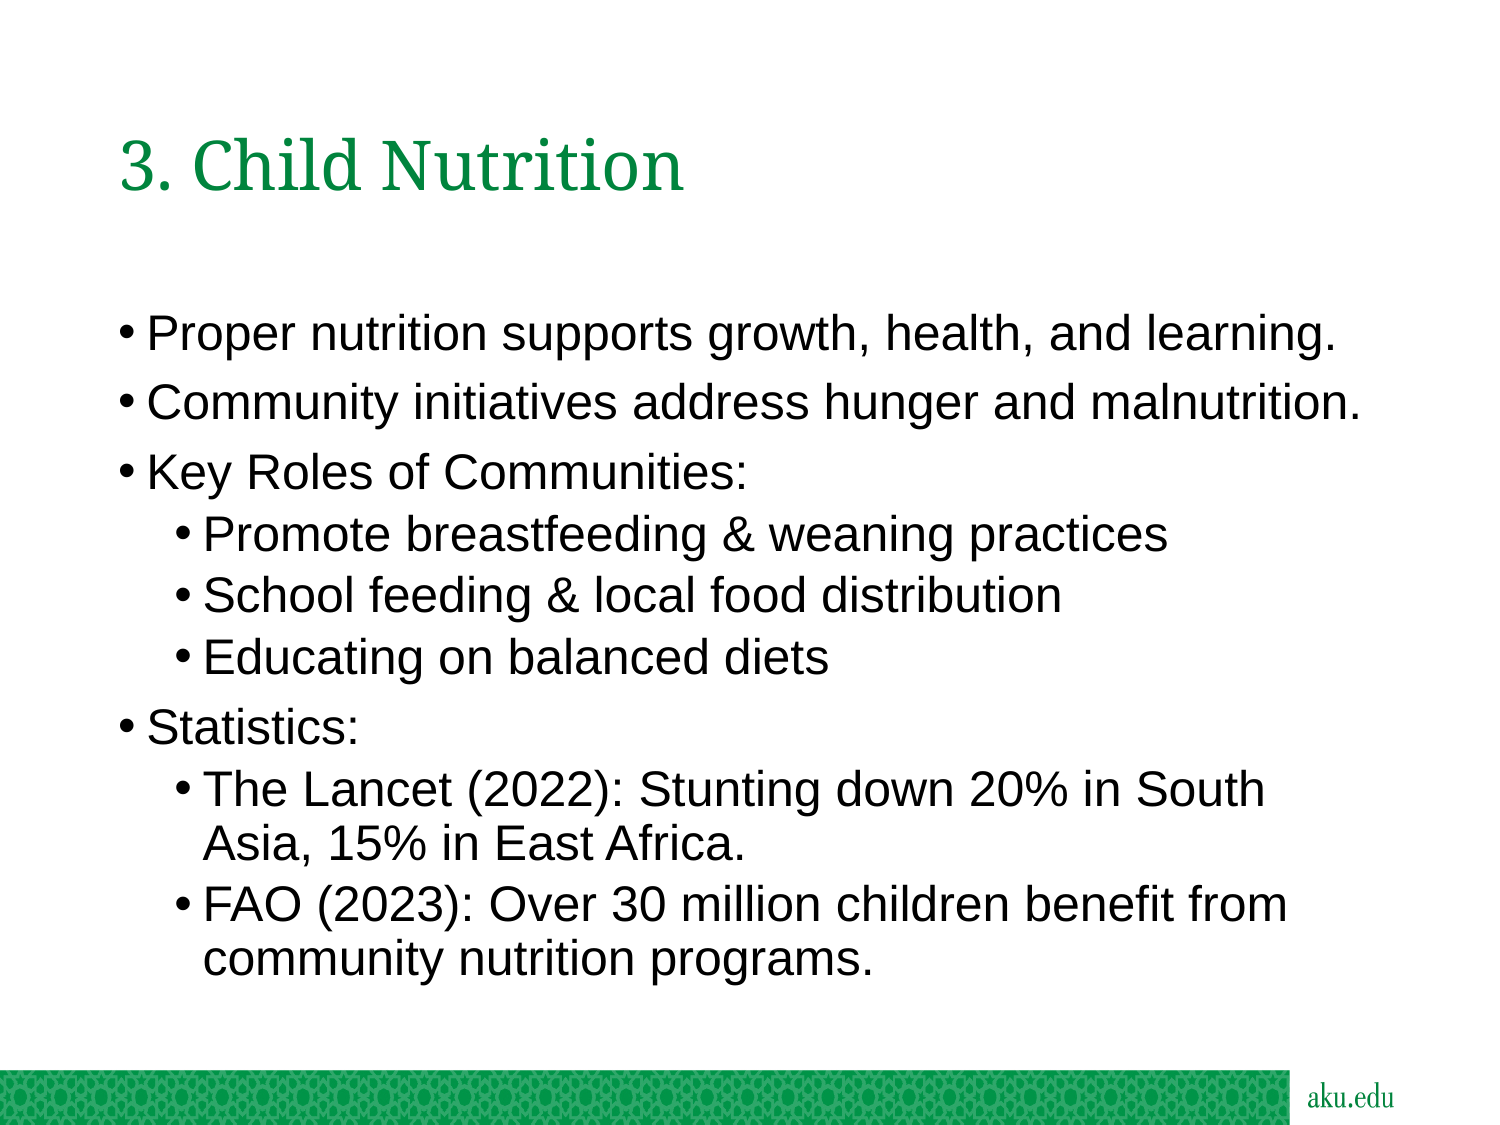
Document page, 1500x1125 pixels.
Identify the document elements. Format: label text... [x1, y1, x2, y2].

title 3. Child Nutrition [103, 59, 1397, 278]
picture [0, 1069, 1290, 1125]
list Proper nutrition supports growth, health, and learning. Community initiatives address hunger and malnutrition. Key Roles of Communities: Promote breastfeeding & weaning practices School feeding & local food distribution Educating on balanced diets Statistics: The Lancet (2022): Stunting down 20% in South Asia, 15% in East Africa. FAO (2023): Over 30 million children benefit from community nutrition programs. [103, 299, 1397, 1014]
picture [1308, 1082, 1394, 1108]
